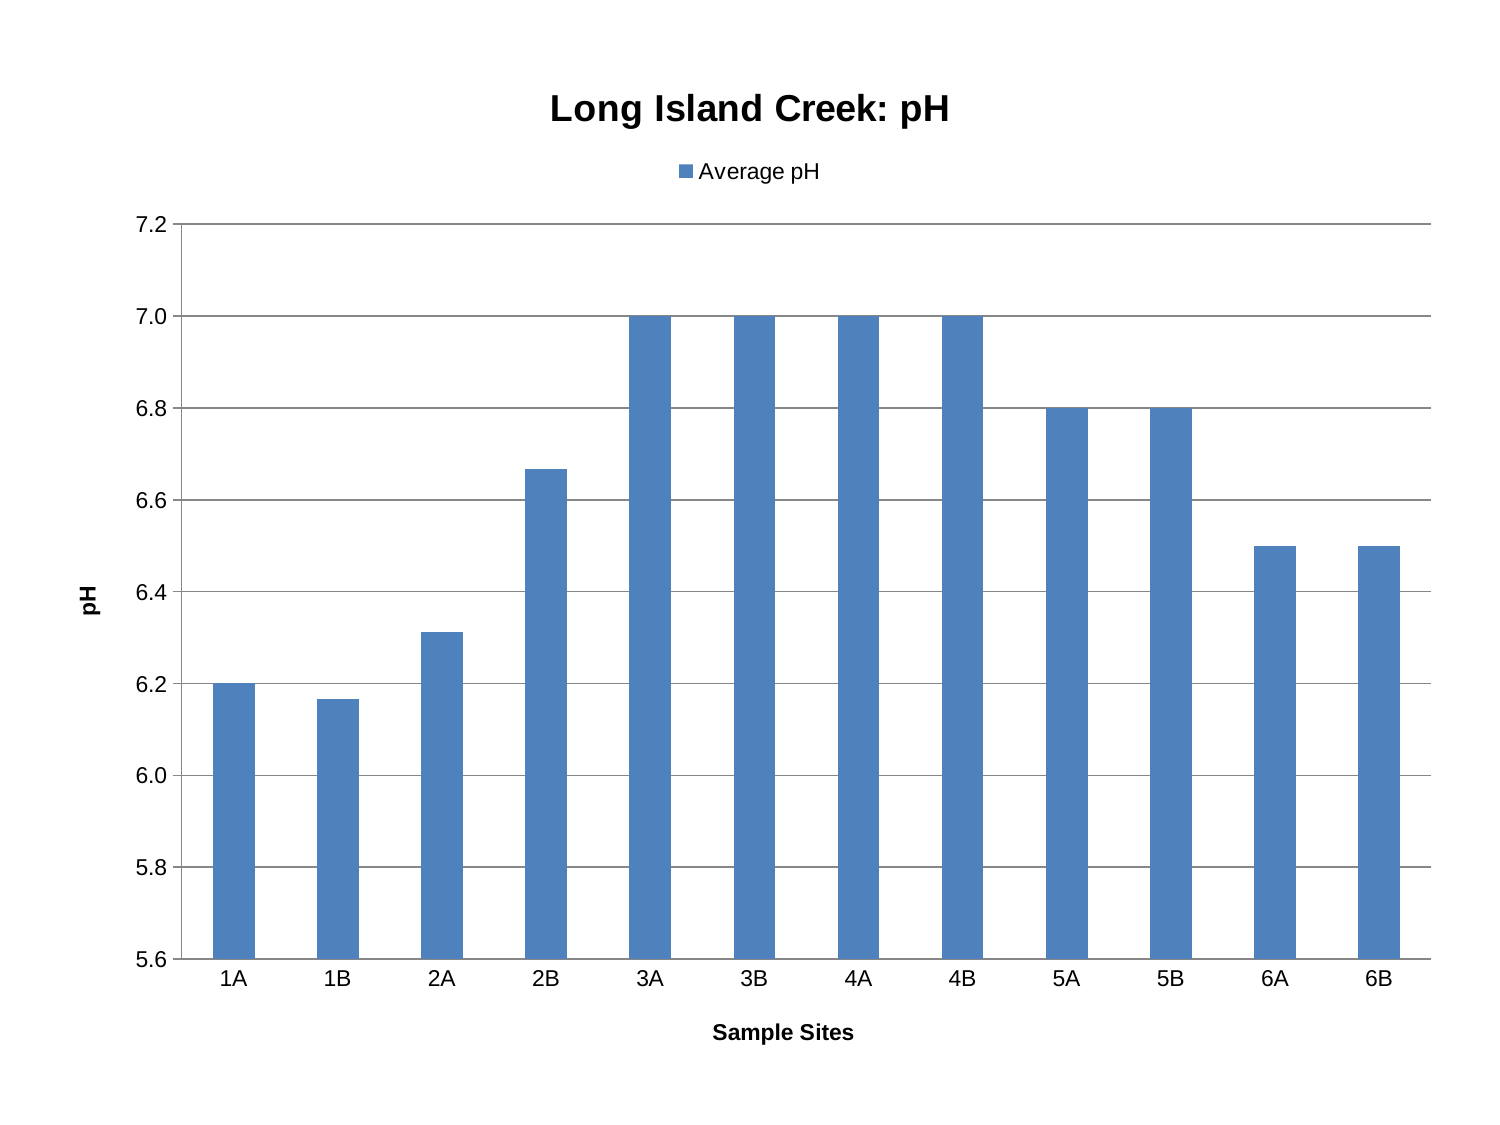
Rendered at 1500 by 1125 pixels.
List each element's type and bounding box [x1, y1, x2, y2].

chart [40, 47, 1460, 1078]
